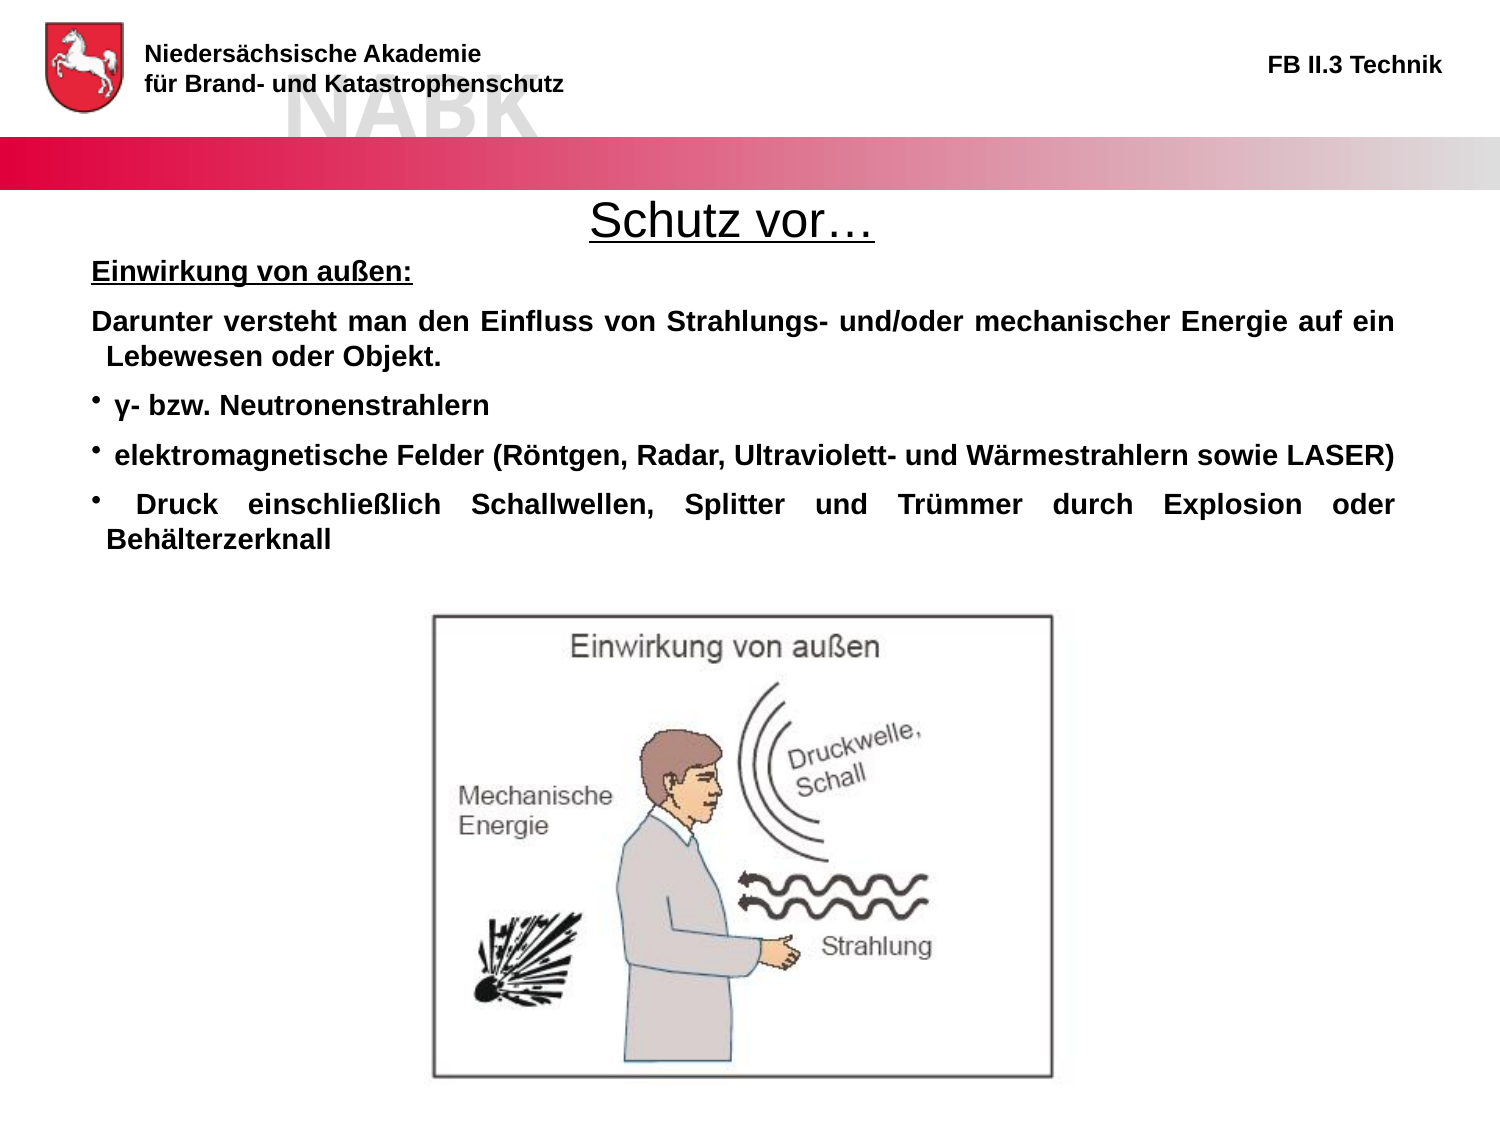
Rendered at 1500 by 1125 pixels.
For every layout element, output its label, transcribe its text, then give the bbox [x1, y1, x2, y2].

picture [424, 609, 1076, 1090]
text_box Einwirkung von außen: Darunter versteht man den Einfluss von Strahlungs- und/oder mechanischer Energie auf ein Lebewesen oder Objekt. γ- bzw. Neutronenstrahlern elektromagnetische Felder (Röntgen, Radar, Ultraviolett- und Wärmestrahlern sowie LASER) Druck einschließlich Schallwellen, Splitter und Trümmer durch Explosion oder Behälterzerknall [76, 245, 1412, 563]
picture [45, 22, 124, 114]
text_box Schutz vor… [301, 180, 1164, 245]
